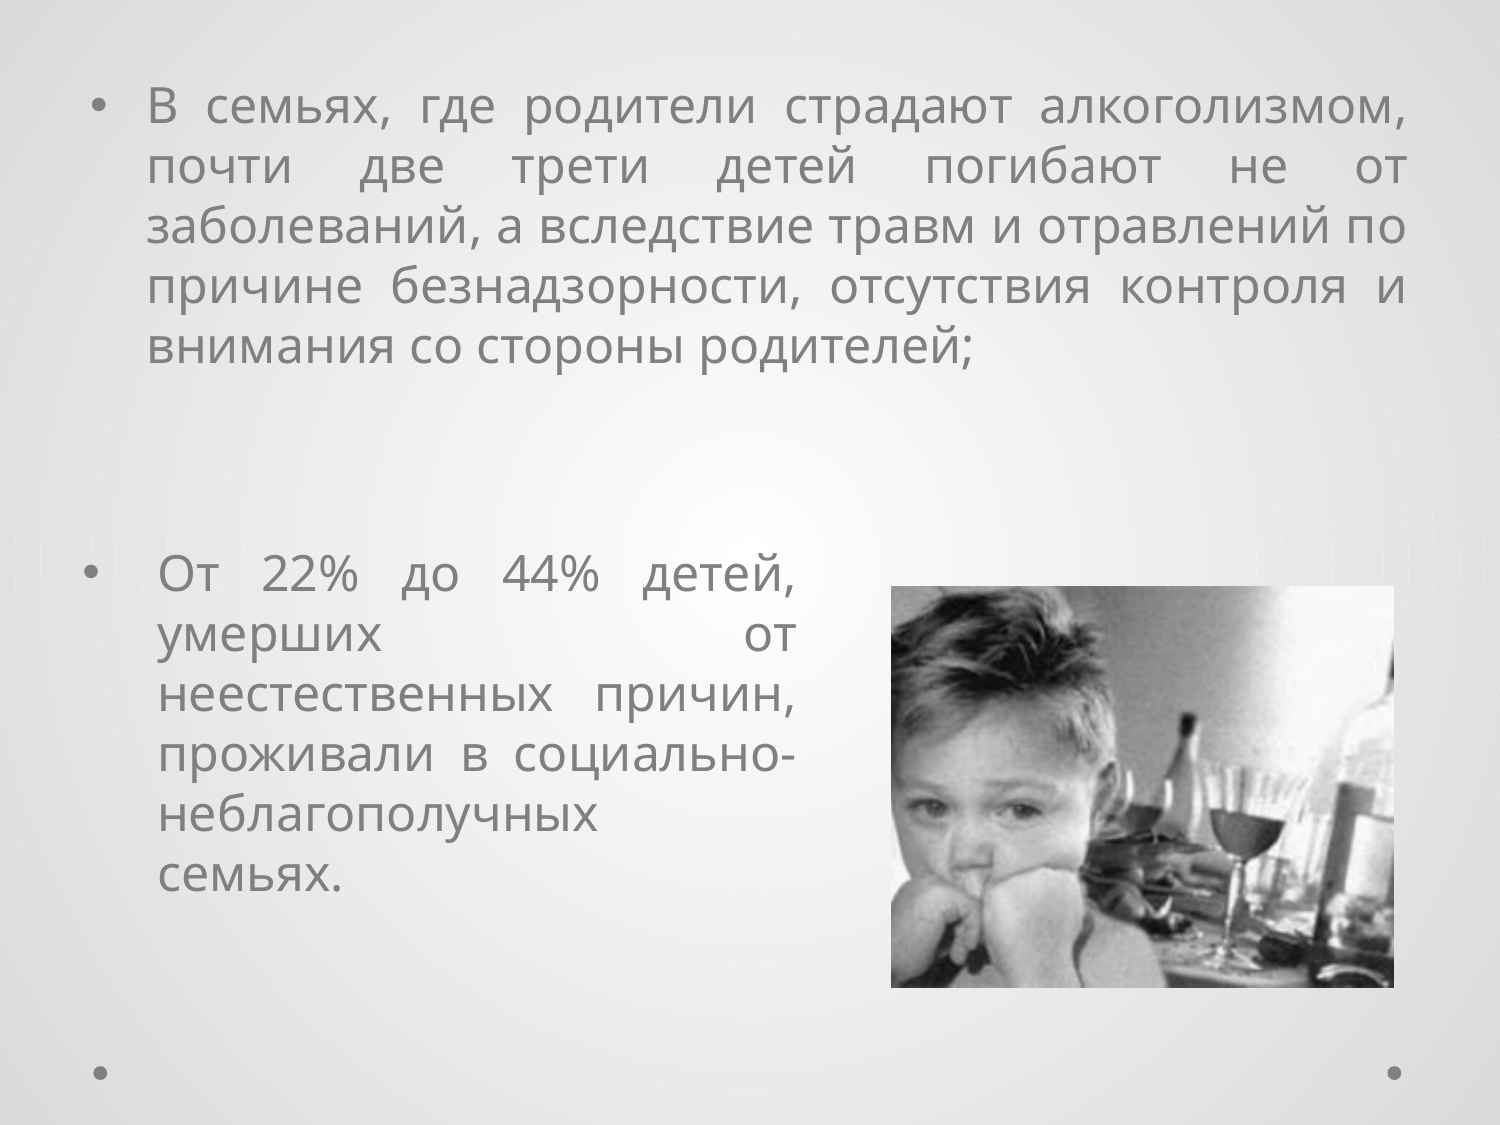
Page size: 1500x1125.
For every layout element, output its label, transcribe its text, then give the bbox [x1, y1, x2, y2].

list В семьях, где родители страдают алкоголизмом, почти две трети детей погибают не от заболеваний, а вследствие травм и отравлений по причине безнадзорности, отсутствия контроля и внимания со стороны родителей; [75, 66, 1424, 504]
picture [891, 585, 1394, 988]
text_box От 22% до 44% детей, умерших от неестественных причин, проживали в социально-неблагополучных семьях. [67, 534, 812, 954]
